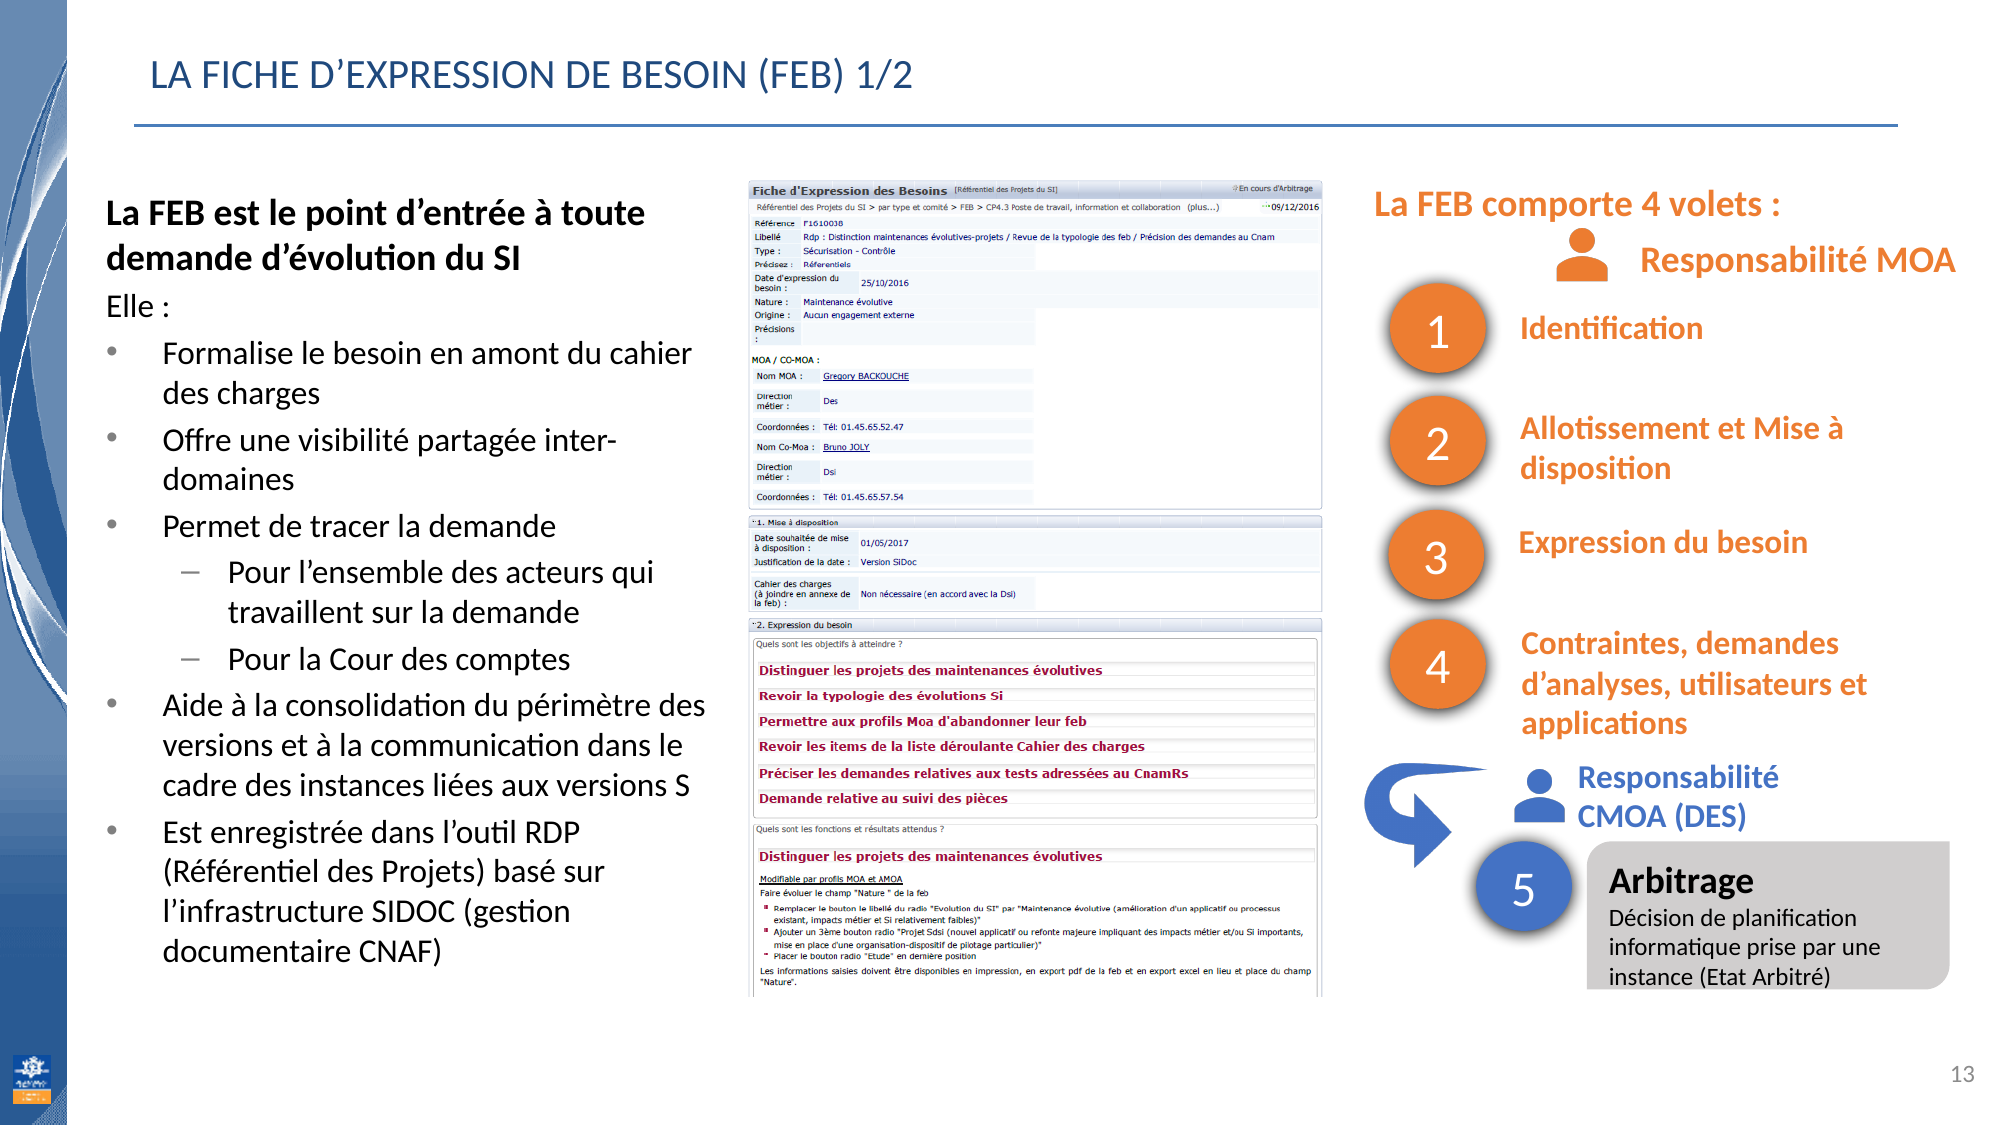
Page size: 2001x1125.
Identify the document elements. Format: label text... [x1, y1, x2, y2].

text_box 1 [1389, 283, 1486, 373]
picture [1544, 217, 1620, 293]
text_box Allotissement et Mise à disposition [1501, 395, 1991, 474]
picture [1502, 757, 1578, 833]
text_box Arbitrage Décision de planification informatique prise par une instance (Etat Arbitré) [1586, 841, 1950, 990]
text_box 5 [1476, 841, 1572, 931]
text_box Expression du besoin [1500, 509, 1902, 588]
picture [13, 1055, 51, 1104]
text_box Responsabilité CMOA (DES) [1563, 748, 1854, 842]
picture [1349, 731, 1501, 883]
text_box Identification [1501, 294, 1904, 373]
text_box La FEB est le point d’entrée à toute demande d’évolution du SI Elle : Formalise le besoin en amont du cahier des charges Offre une visibilité partagée inter-domaines Permet de tracer la demande Pour l’ensemble des acteurs qui travaillent sur la demande Pour la Cour des comptes Aide à la consolidation du périmètre des versions et à la communication dans le cadre des instances liées aux versions S Est enregistrée dans l’outil RDP (Référentiel des Projets) basé sur l’infrastructure SIDOC (gestion documentaire CNAF) [91, 180, 735, 1001]
text_box 4 [1389, 619, 1486, 709]
text_box La FEB comporte 4 volets : [1359, 176, 1797, 232]
title la fiche d’expression de besoin (FEB) 1/2 [135, 19, 1898, 126]
picture [747, 178, 1324, 997]
text_box Responsabilité MOA [1625, 227, 1991, 288]
text_box 2 [1389, 395, 1486, 486]
slide_number 13 [1921, 1042, 1991, 1103]
text_box 3 [1388, 509, 1485, 600]
text_box Contraintes, demandes d’analyses, utilisateurs et applications [1500, 607, 1979, 748]
